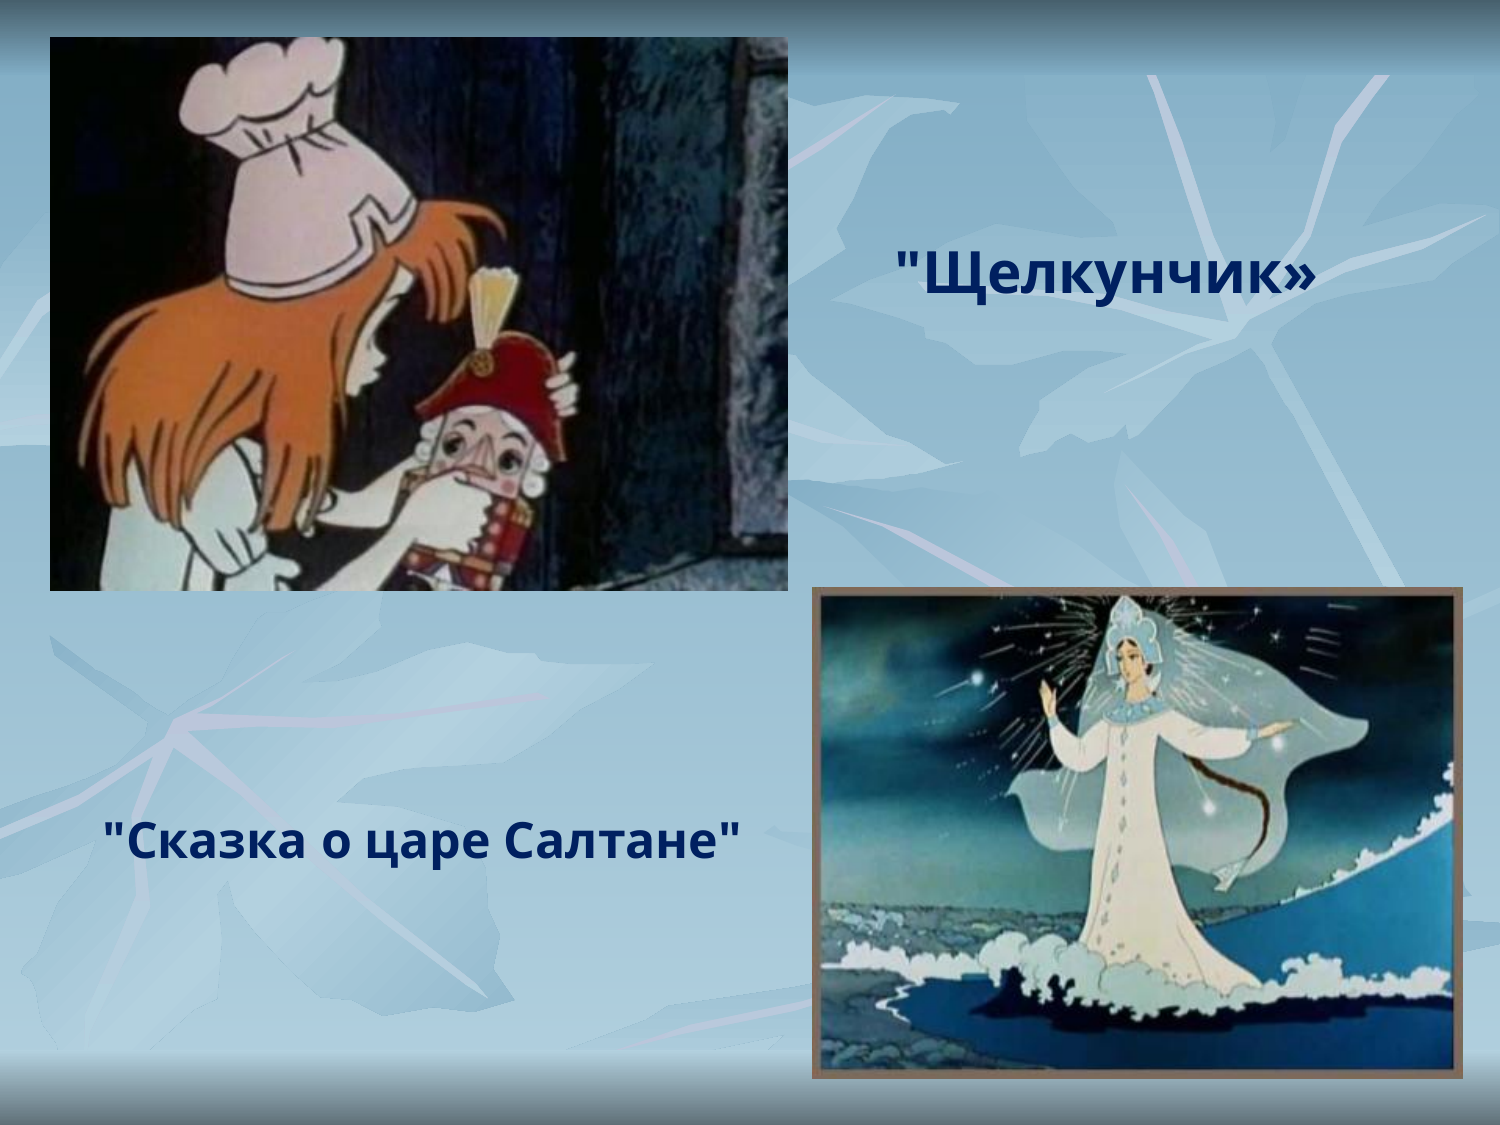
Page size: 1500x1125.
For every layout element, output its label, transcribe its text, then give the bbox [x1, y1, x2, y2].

text_box "Щелкунчик» [879, 228, 1334, 313]
picture [49, 37, 788, 591]
text_box "Сказка о царе Салтане" [87, 800, 757, 876]
picture [812, 587, 1463, 1079]
